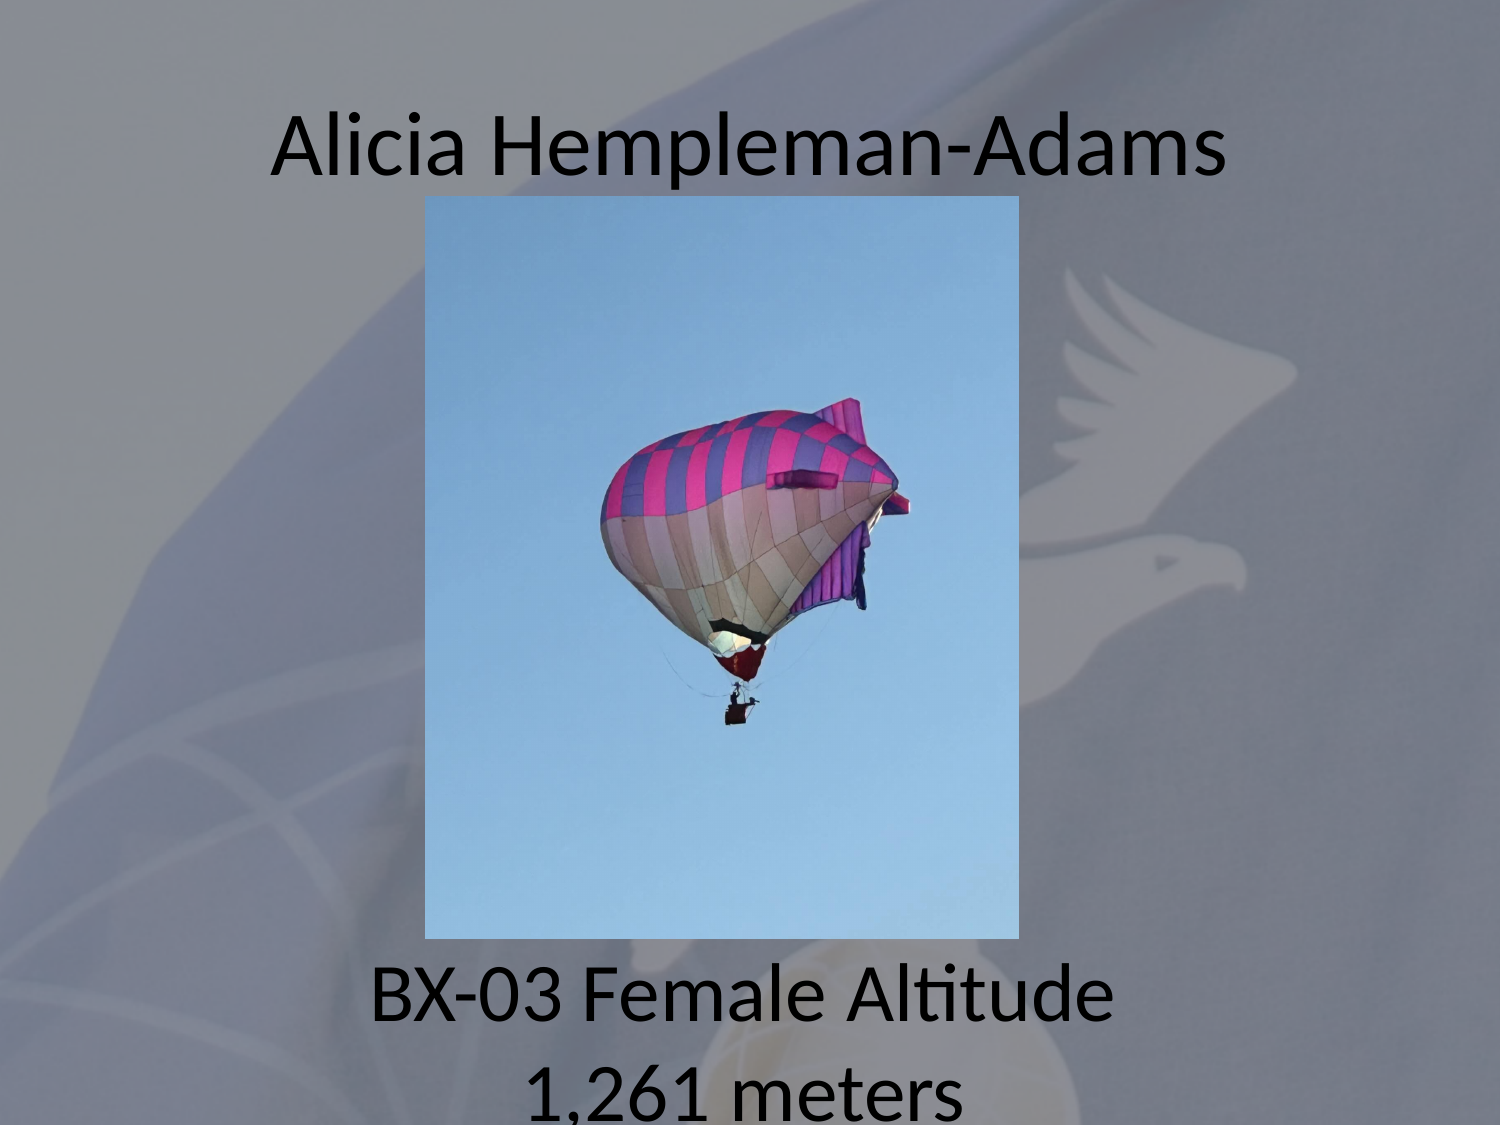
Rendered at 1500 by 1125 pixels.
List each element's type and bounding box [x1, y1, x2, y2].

list [424, 195, 1020, 939]
picture [0, 0, 1500, 1125]
